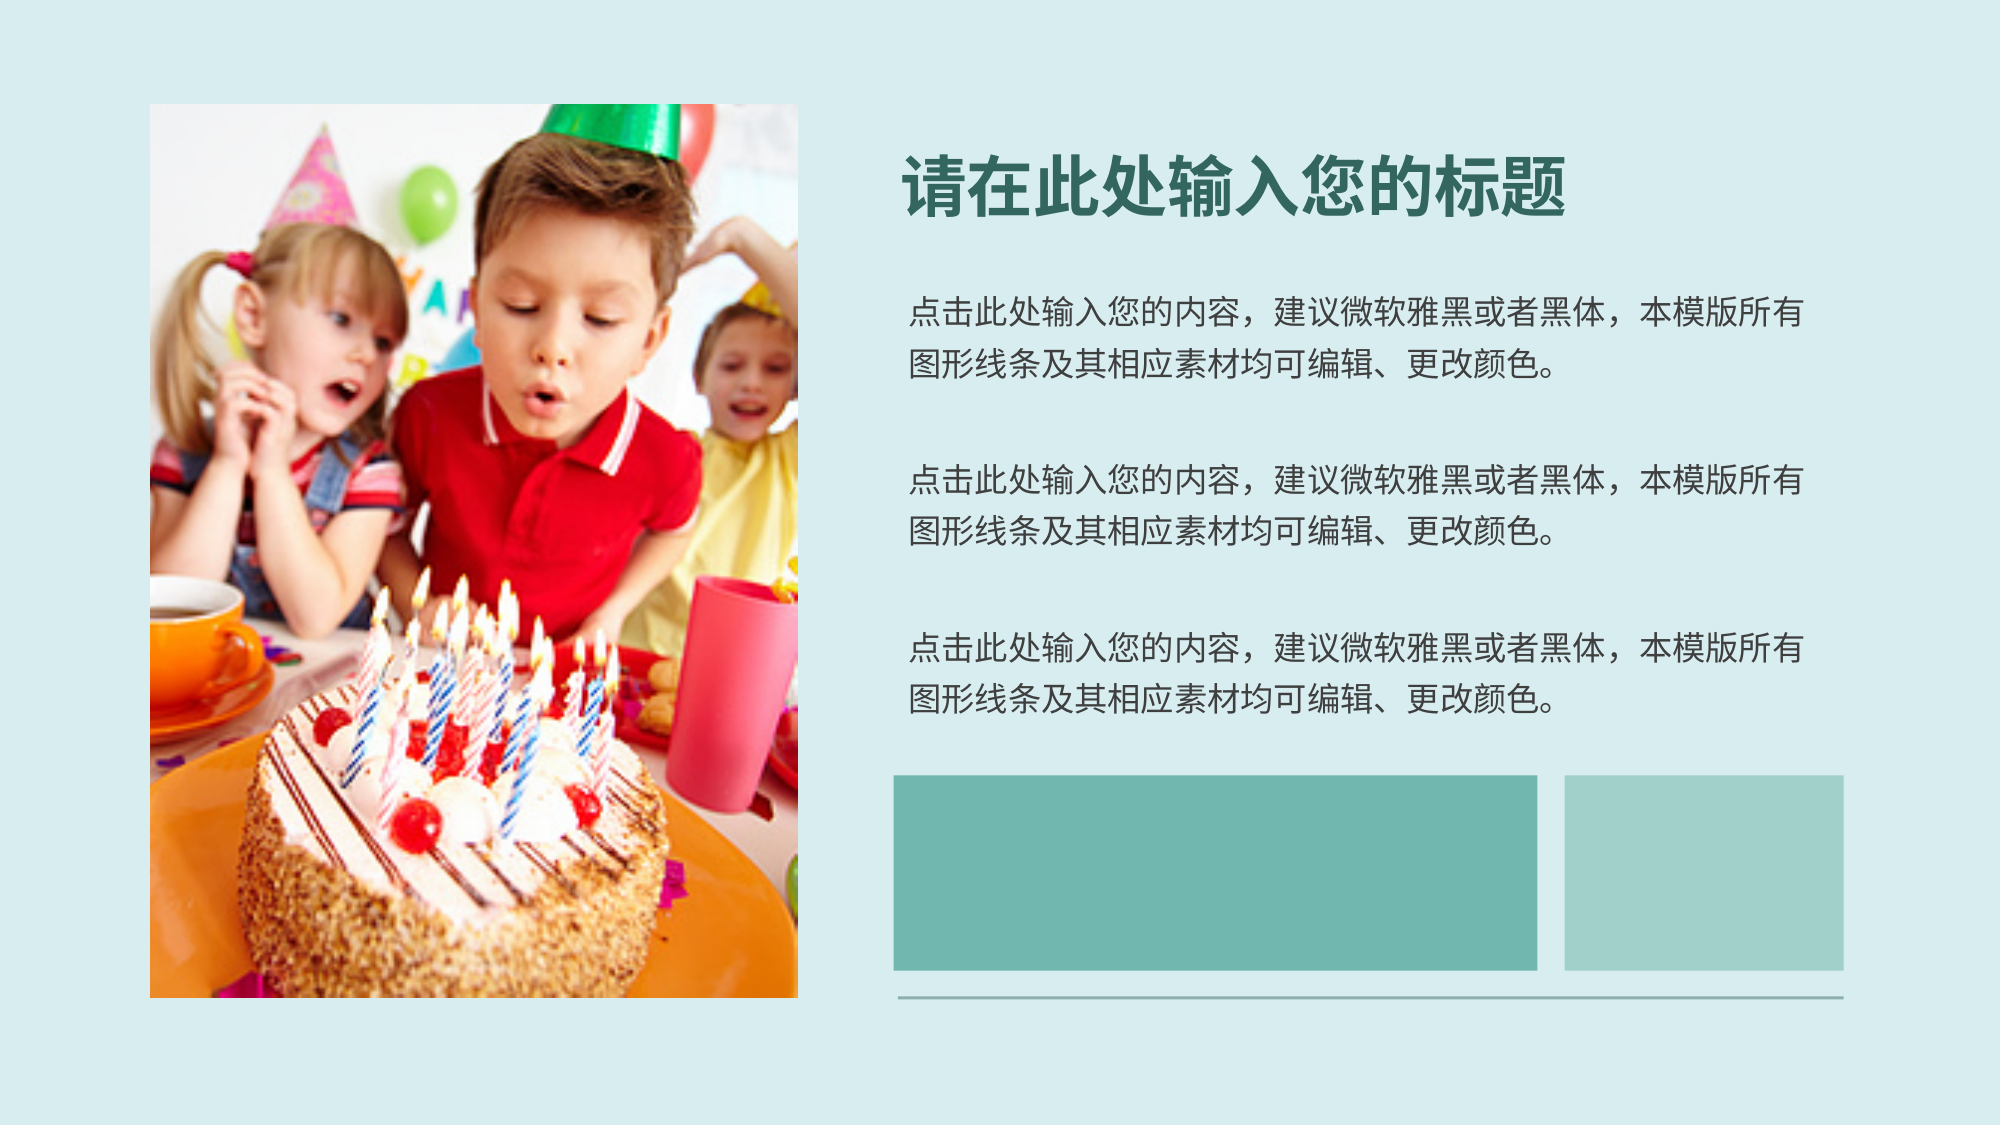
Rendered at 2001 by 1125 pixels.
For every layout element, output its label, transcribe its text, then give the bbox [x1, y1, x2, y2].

text_box 点击此处输入您的内容，建议微软雅黑或者黑体，本模版所有图形线条及其相应素材均可编辑、更改颜色。 [893, 439, 1844, 607]
text_box [892, 774, 1538, 972]
text_box [149, 103, 799, 999]
text_box 点击此处输入您的内容，建议微软雅黑或者黑体，本模版所有图形线条及其相应素材均可编辑、更改颜色。 [893, 607, 1844, 778]
text_box 点击此处输入您的内容，建议微软雅黑或者黑体，本模版所有图形线条及其相应素材均可编辑、更改颜色。 [893, 271, 1844, 439]
text_box 请在此处输入您的标题 [885, 137, 1746, 233]
text_box [1564, 774, 1845, 972]
